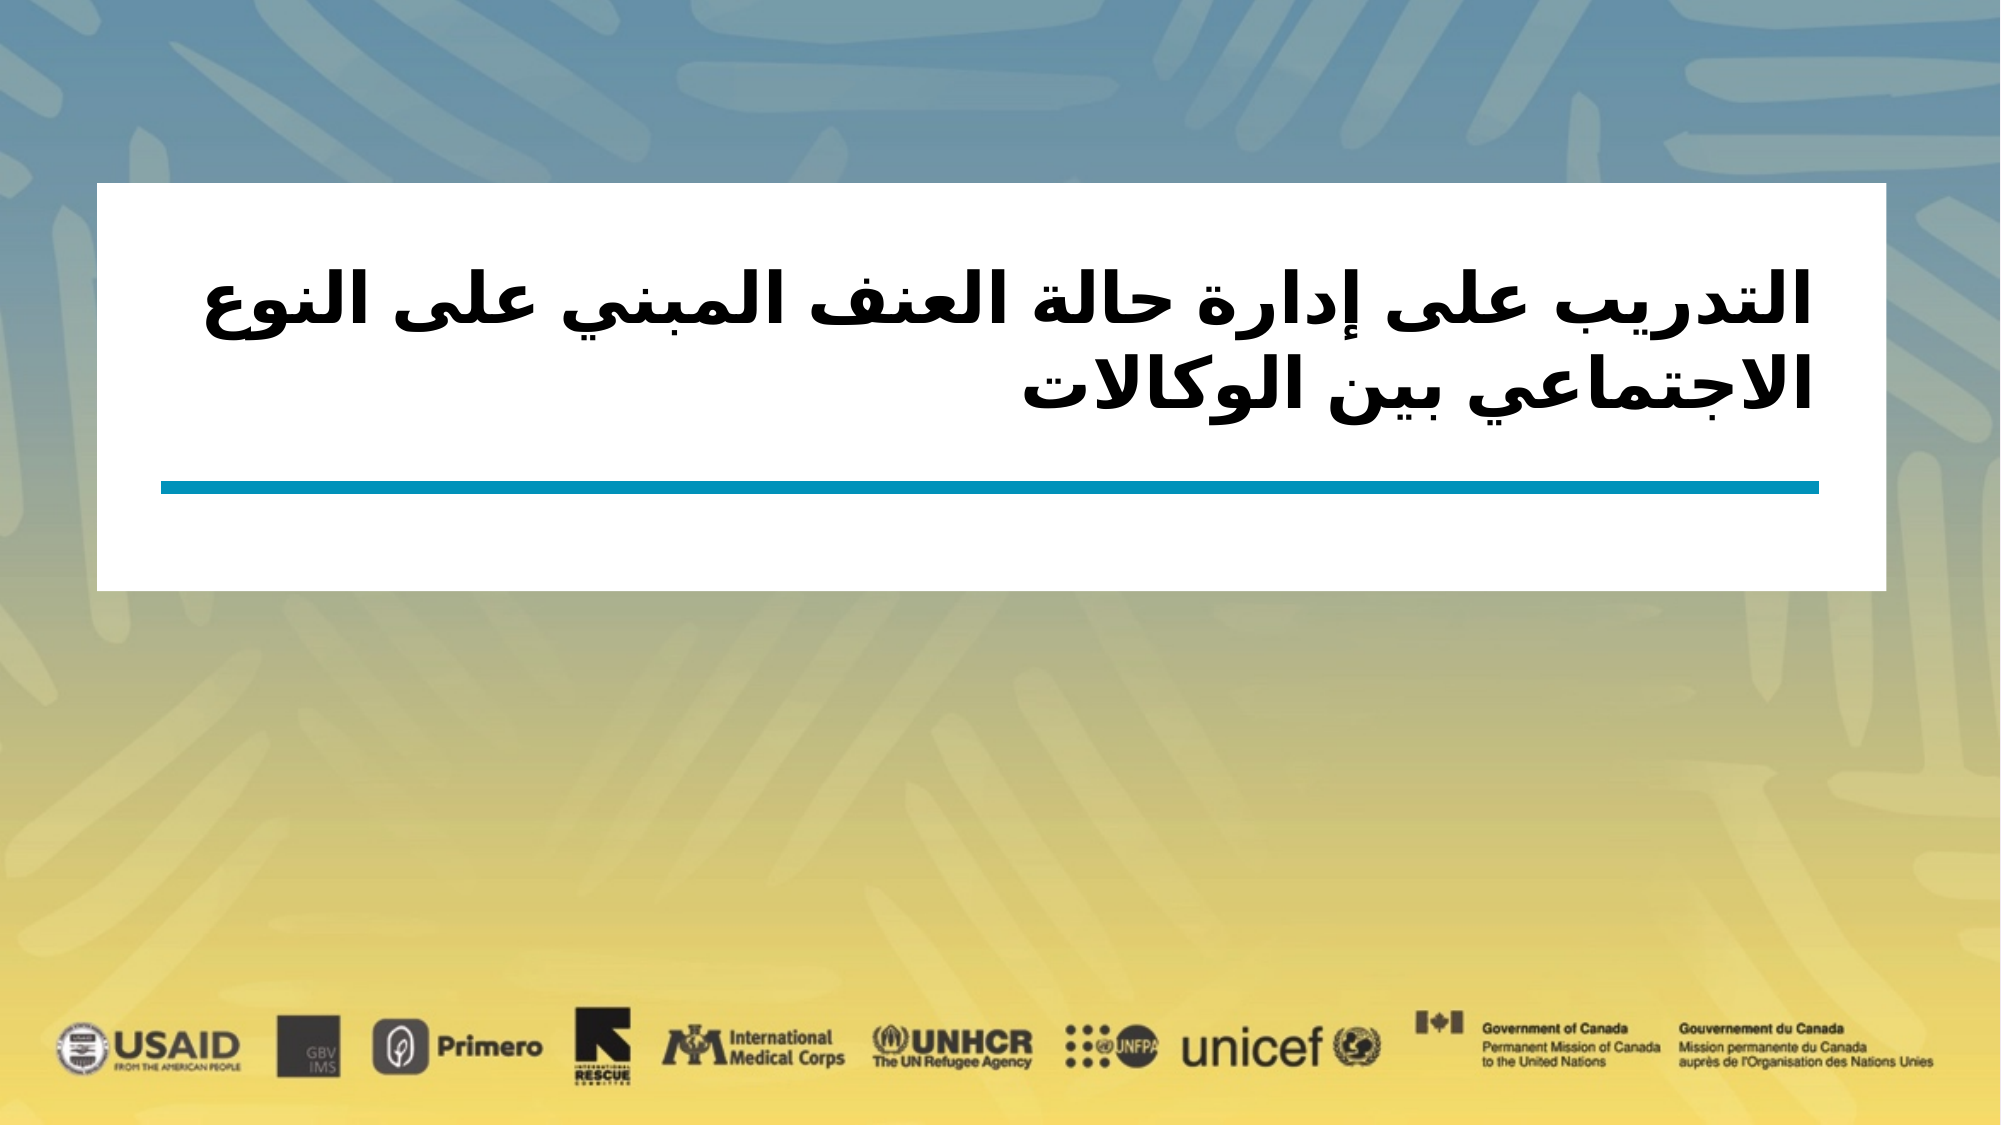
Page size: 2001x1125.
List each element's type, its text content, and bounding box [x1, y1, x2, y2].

picture [0, 0, 2001, 1125]
text_box التدريب على إدارة حالة العنف المبني على النوع الاجتماعي بين الوكالات [151, 245, 1832, 430]
